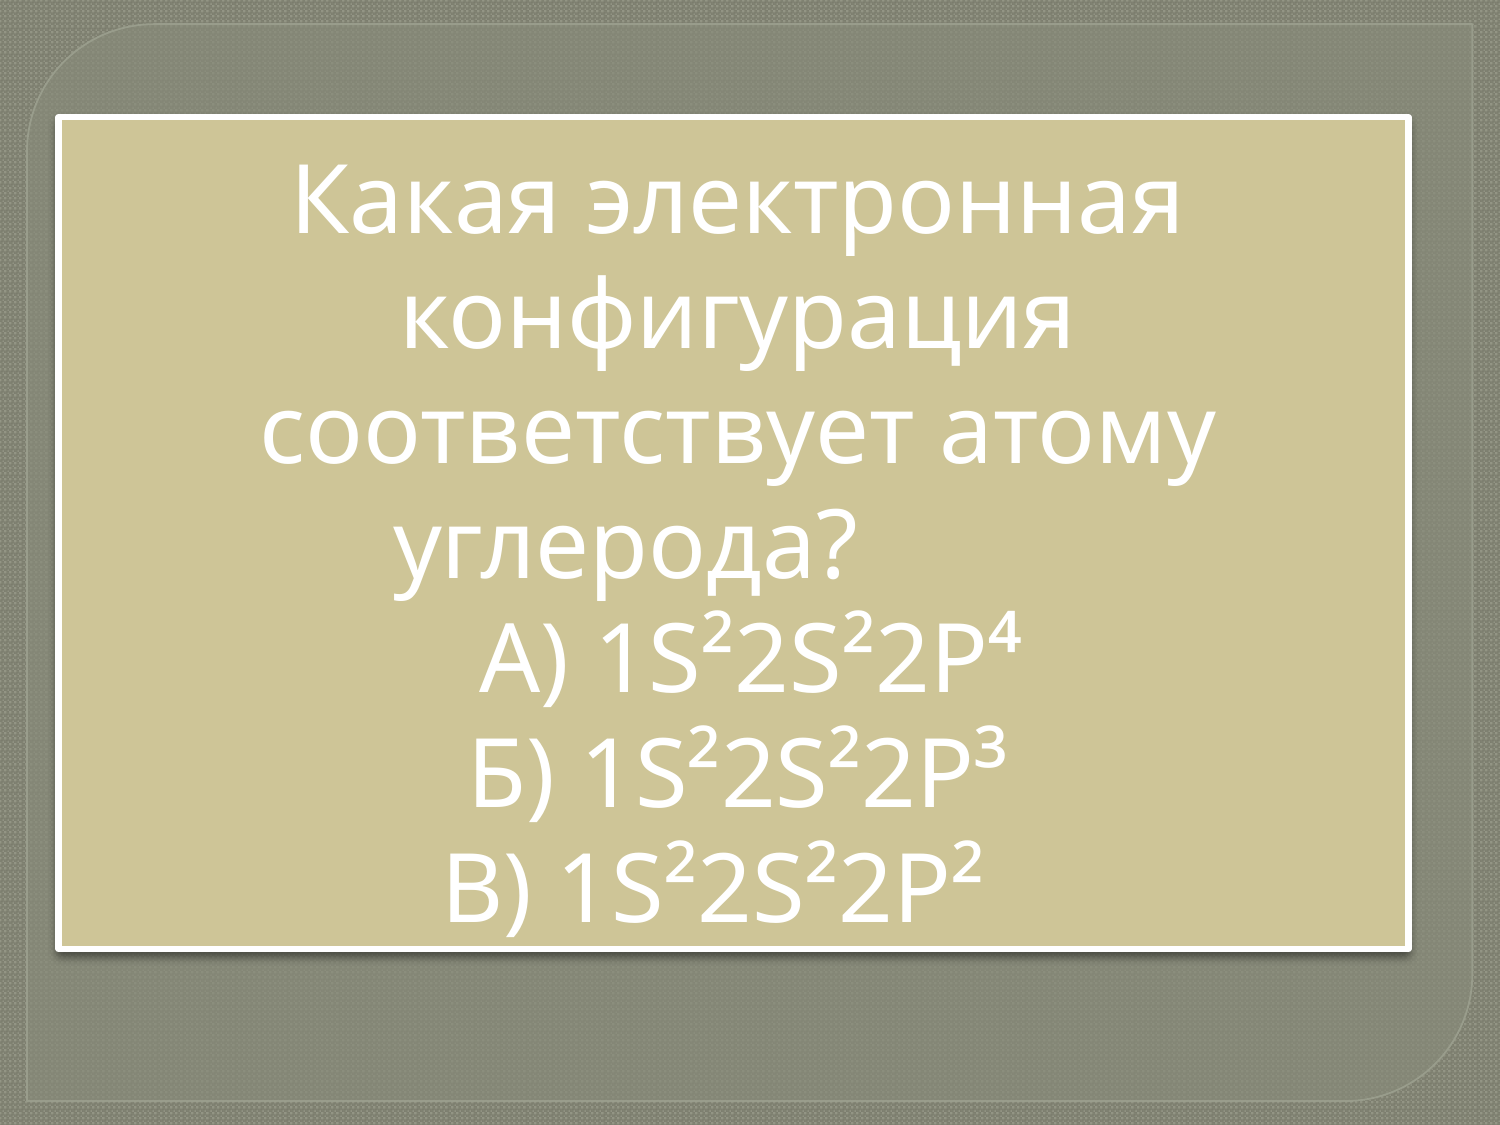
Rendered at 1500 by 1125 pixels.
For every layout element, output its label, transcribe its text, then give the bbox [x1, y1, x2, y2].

title Какая электронная конфигурация соответствует атому углерода? A) 1S²2S²2P⁴ Б) 1S²2S²2P³ В) 1S²2S²2P² [55, 114, 1412, 952]
